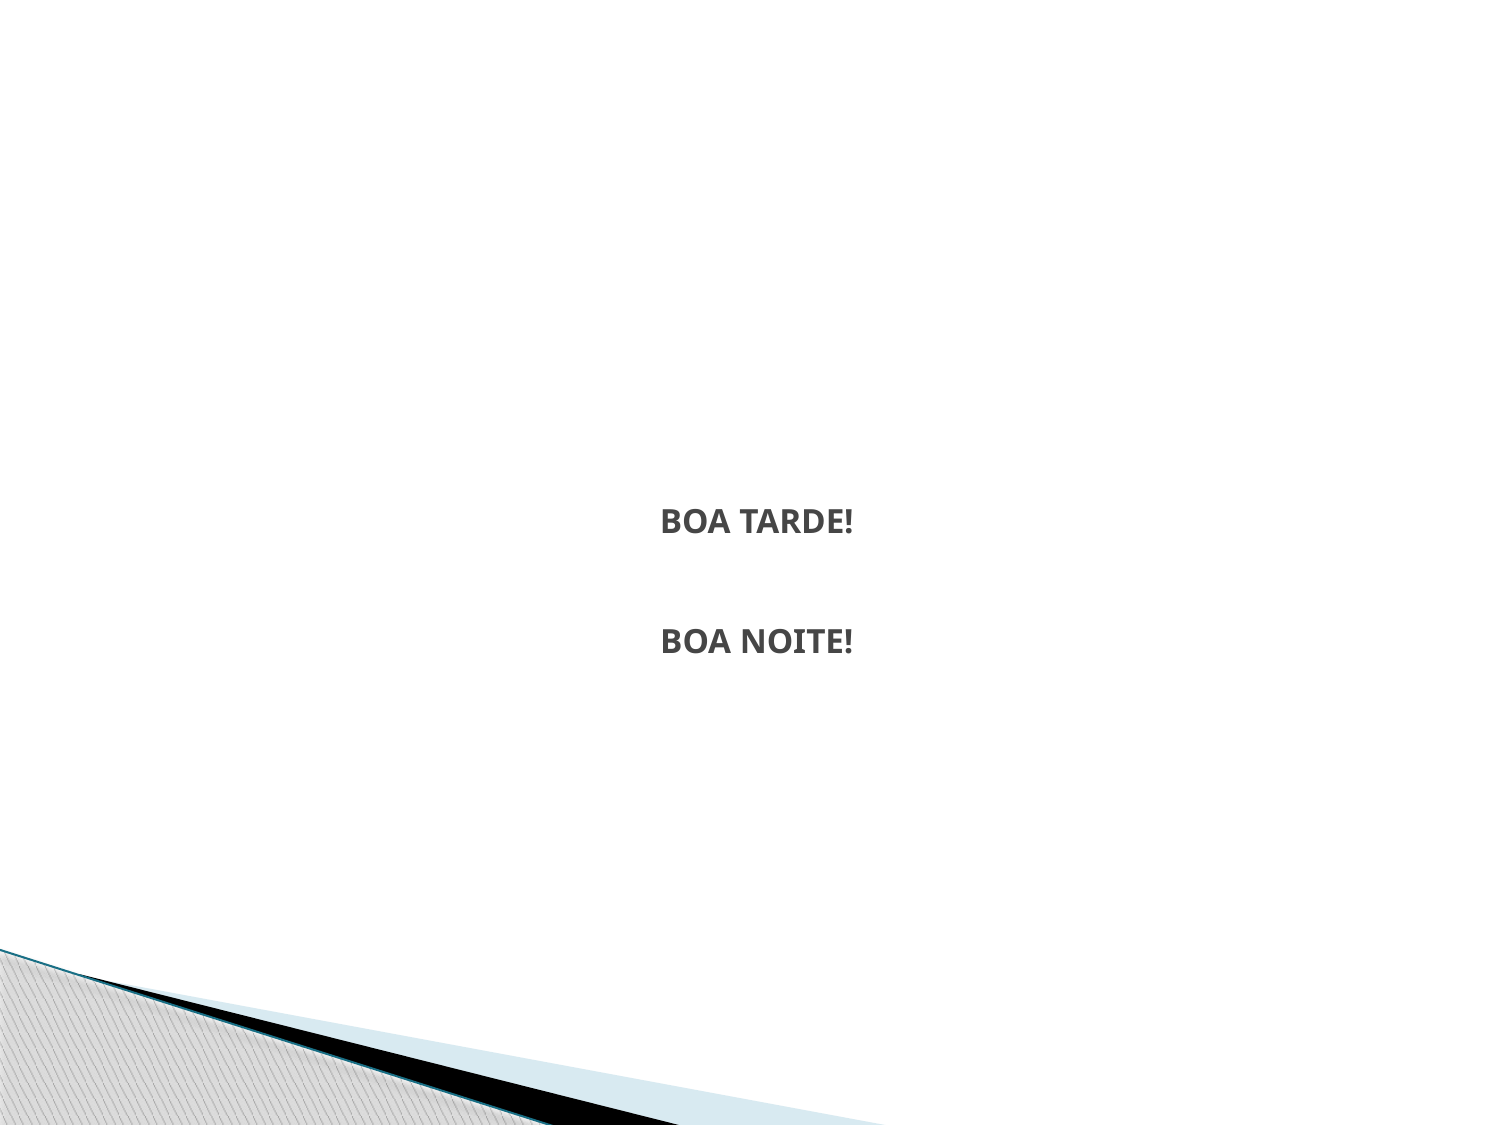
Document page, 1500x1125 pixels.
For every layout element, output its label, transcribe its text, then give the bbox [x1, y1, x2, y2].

title BOA TARDE! BOA NOITE! [82, 492, 1432, 668]
